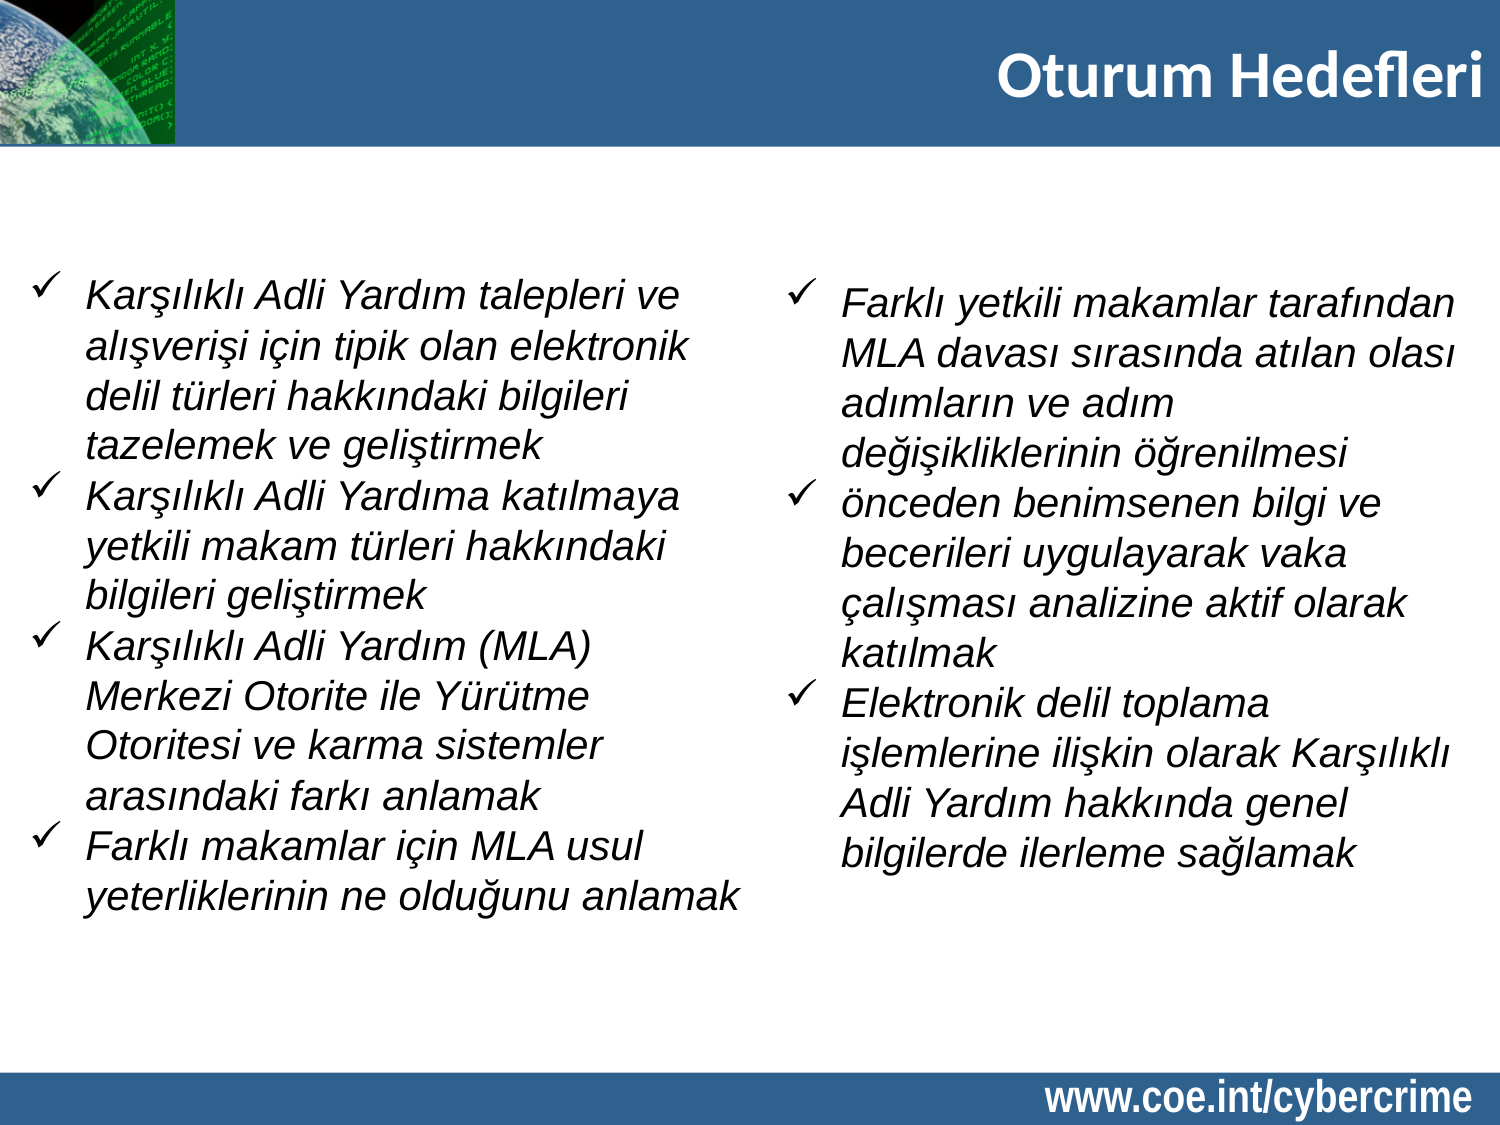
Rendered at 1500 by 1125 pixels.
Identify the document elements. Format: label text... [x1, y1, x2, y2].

text_box Oturum Hedefleri [177, 0, 1500, 149]
picture [0, 0, 175, 144]
text_box [0, 1071, 1030, 1125]
text_box Farklı yetkili makamlar tarafından MLA davası sırasında atılan olası adımların ve adım değişikliklerinin öğrenilmesi önceden benimsenen bilgi ve becerileri uygulayarak vaka çalışması analizine aktif olarak katılmak Elektronik delil toplama işlemlerine ilişkin olarak Karşılıklı Adli Yardım hakkında genel bilgilerde ilerleme sağlamak [770, 268, 1480, 934]
text_box www.coe.int/cybercrime [1030, 1059, 1500, 1125]
text_box Karşılıklı Adli Yardım talepleri ve alışverişi için tipik olan elektronik delil türleri hakkındaki bilgileri tazelemek ve geliştirmek Karşılıklı Adli Yardıma katılmaya yetkili makam türleri hakkındaki bilgileri geliştirmek Karşılıklı Adli Yardım (MLA) Merkezi Otorite ile Yürütme Otoritesi ve karma sistemler arasındaki farkı anlamak Farklı makamlar için MLA usul yeterliklerinin ne olduğunu anlamak [14, 260, 765, 926]
